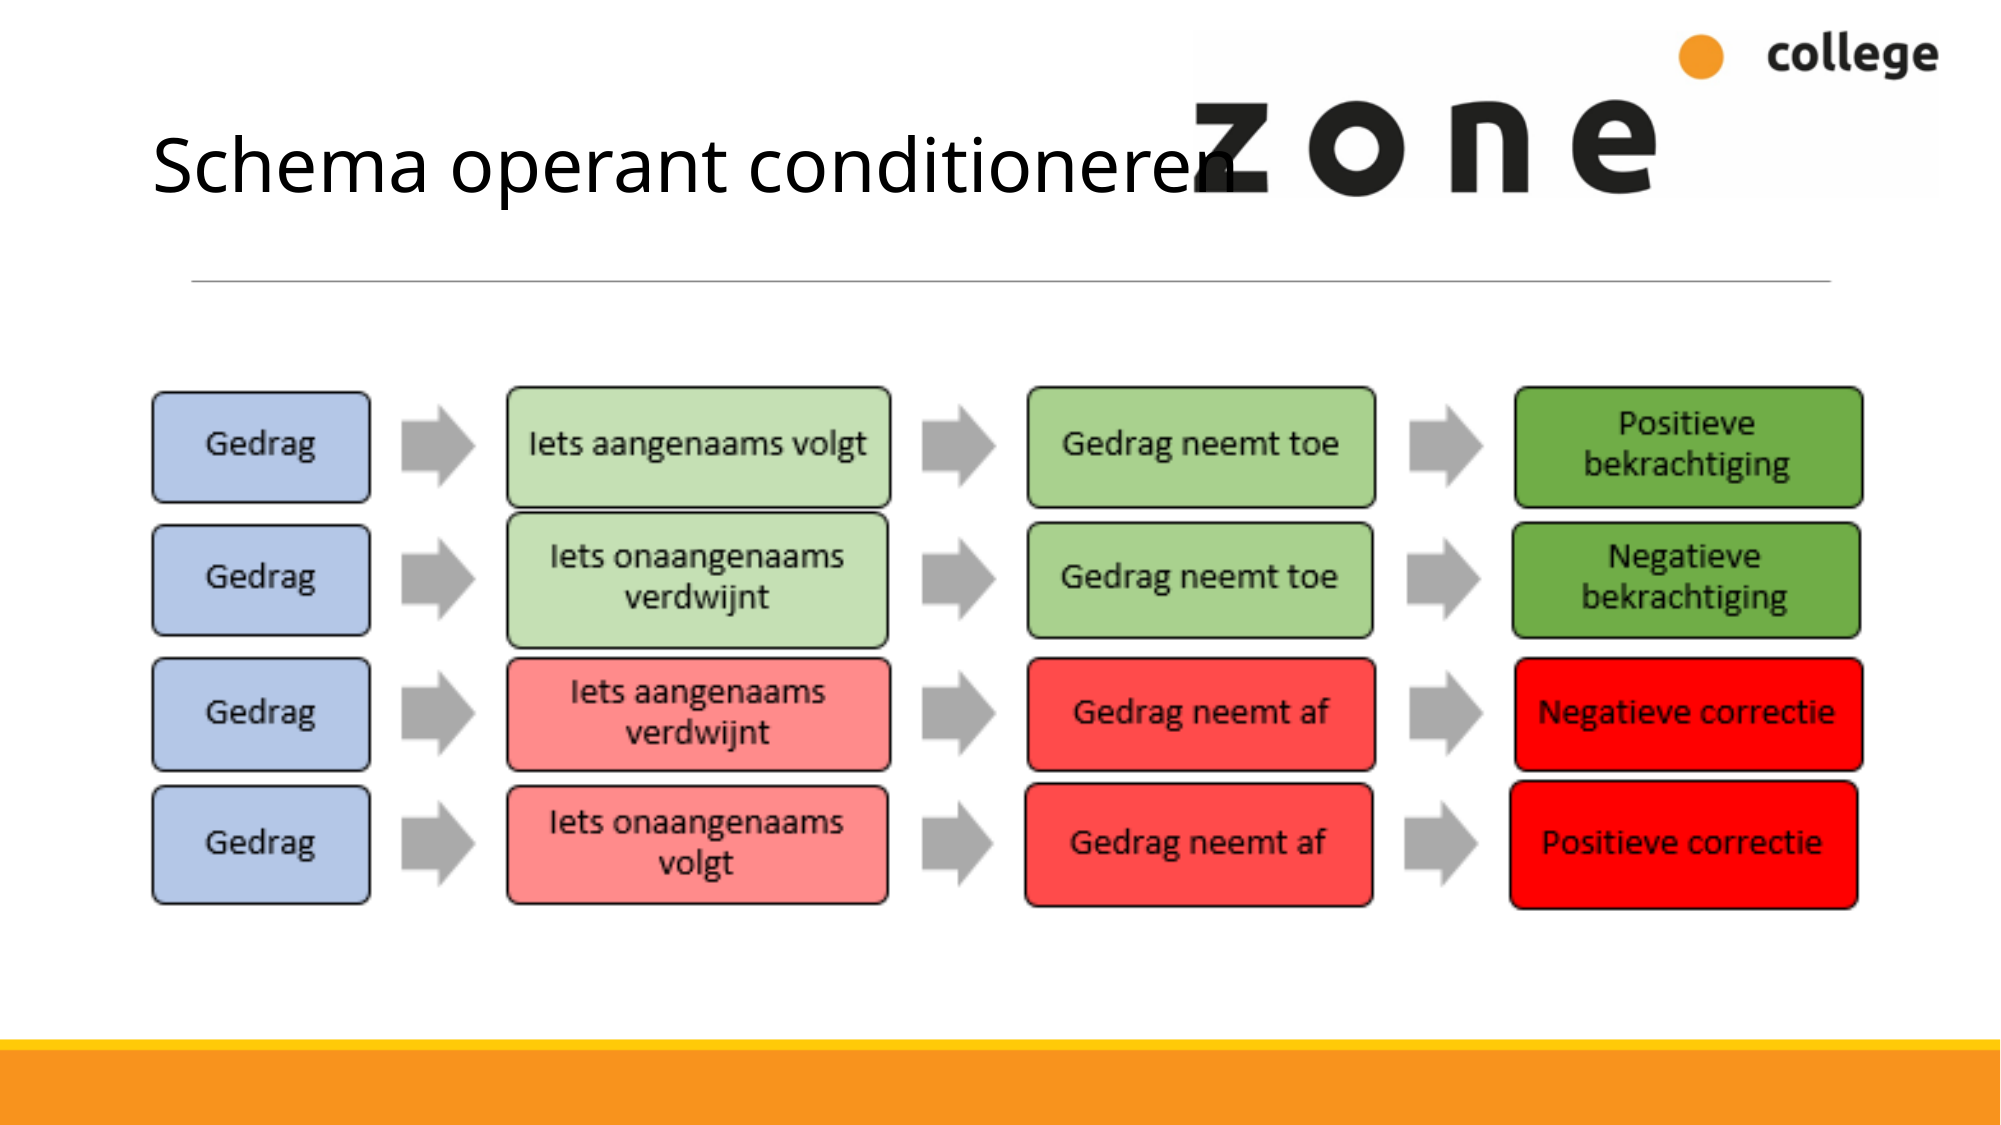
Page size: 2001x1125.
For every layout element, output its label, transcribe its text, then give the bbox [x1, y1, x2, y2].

picture [0, 0, 2001, 1125]
title Schema operant conditioneren [137, 59, 1863, 278]
